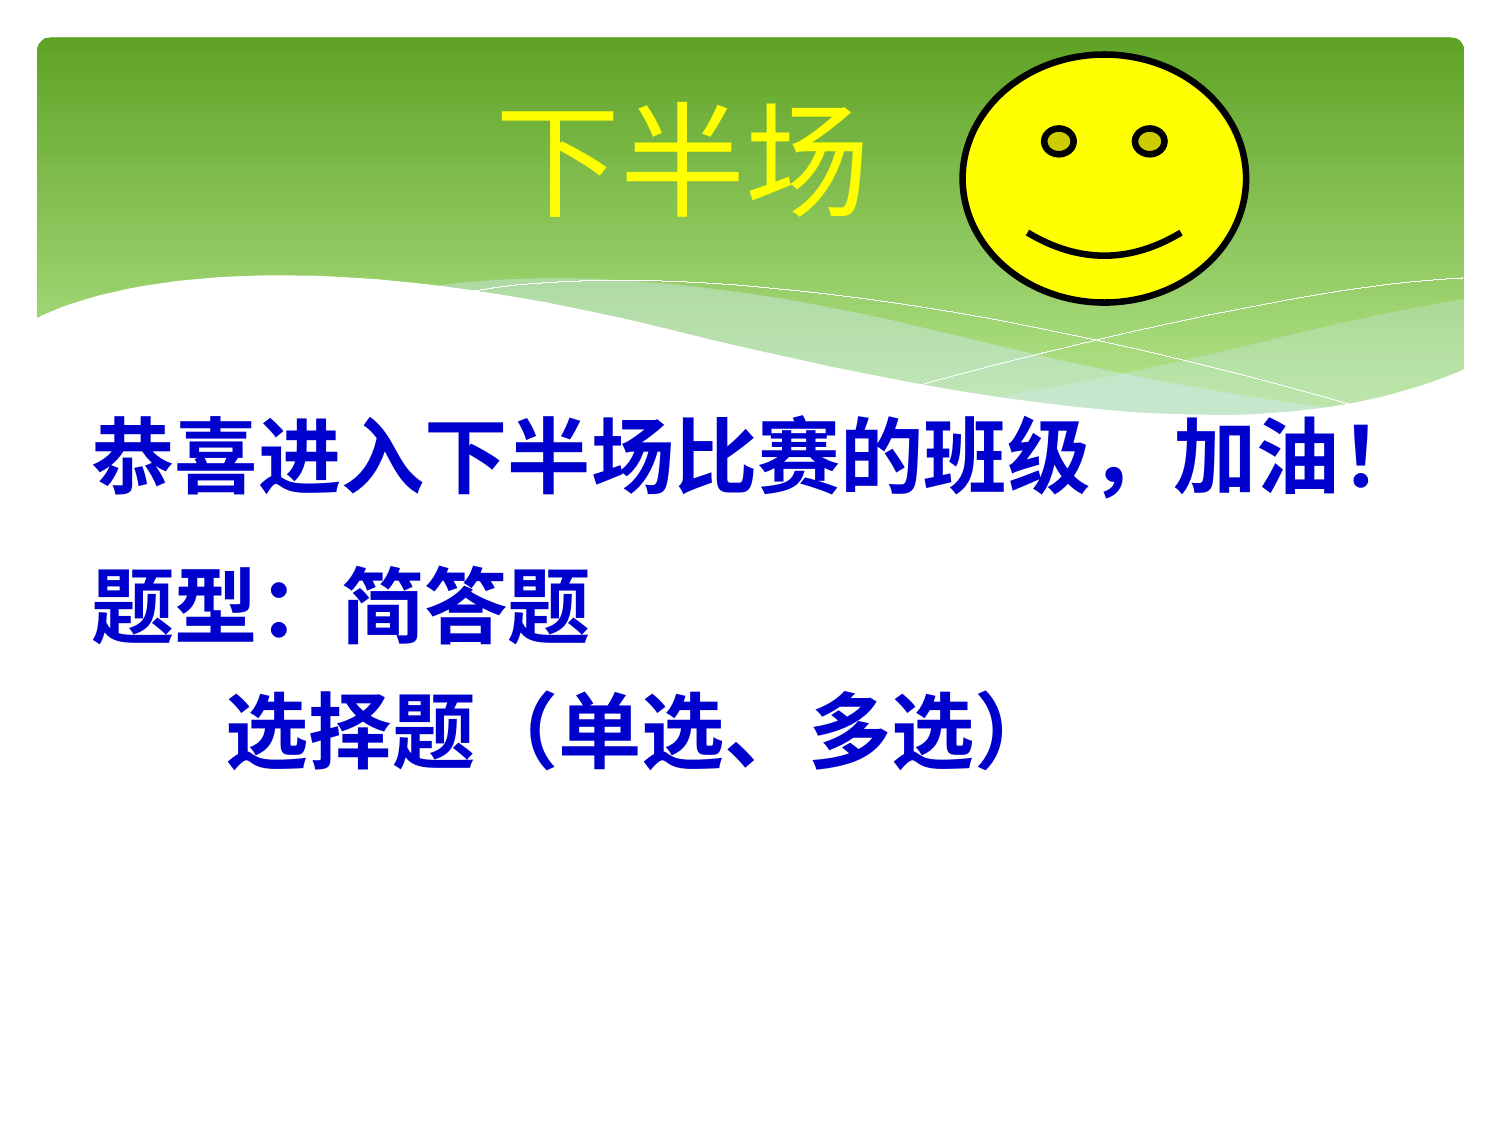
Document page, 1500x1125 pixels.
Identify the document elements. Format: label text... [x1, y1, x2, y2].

text_box [959, 51, 1250, 306]
title 下半场 [1140, 54, 1396, 261]
title 下半场 [0, 54, 1069, 261]
list 恭喜进入下半场比赛的班级，加油！ 题型：简答题 选择题（单选、多选） [76, 397, 1447, 1029]
